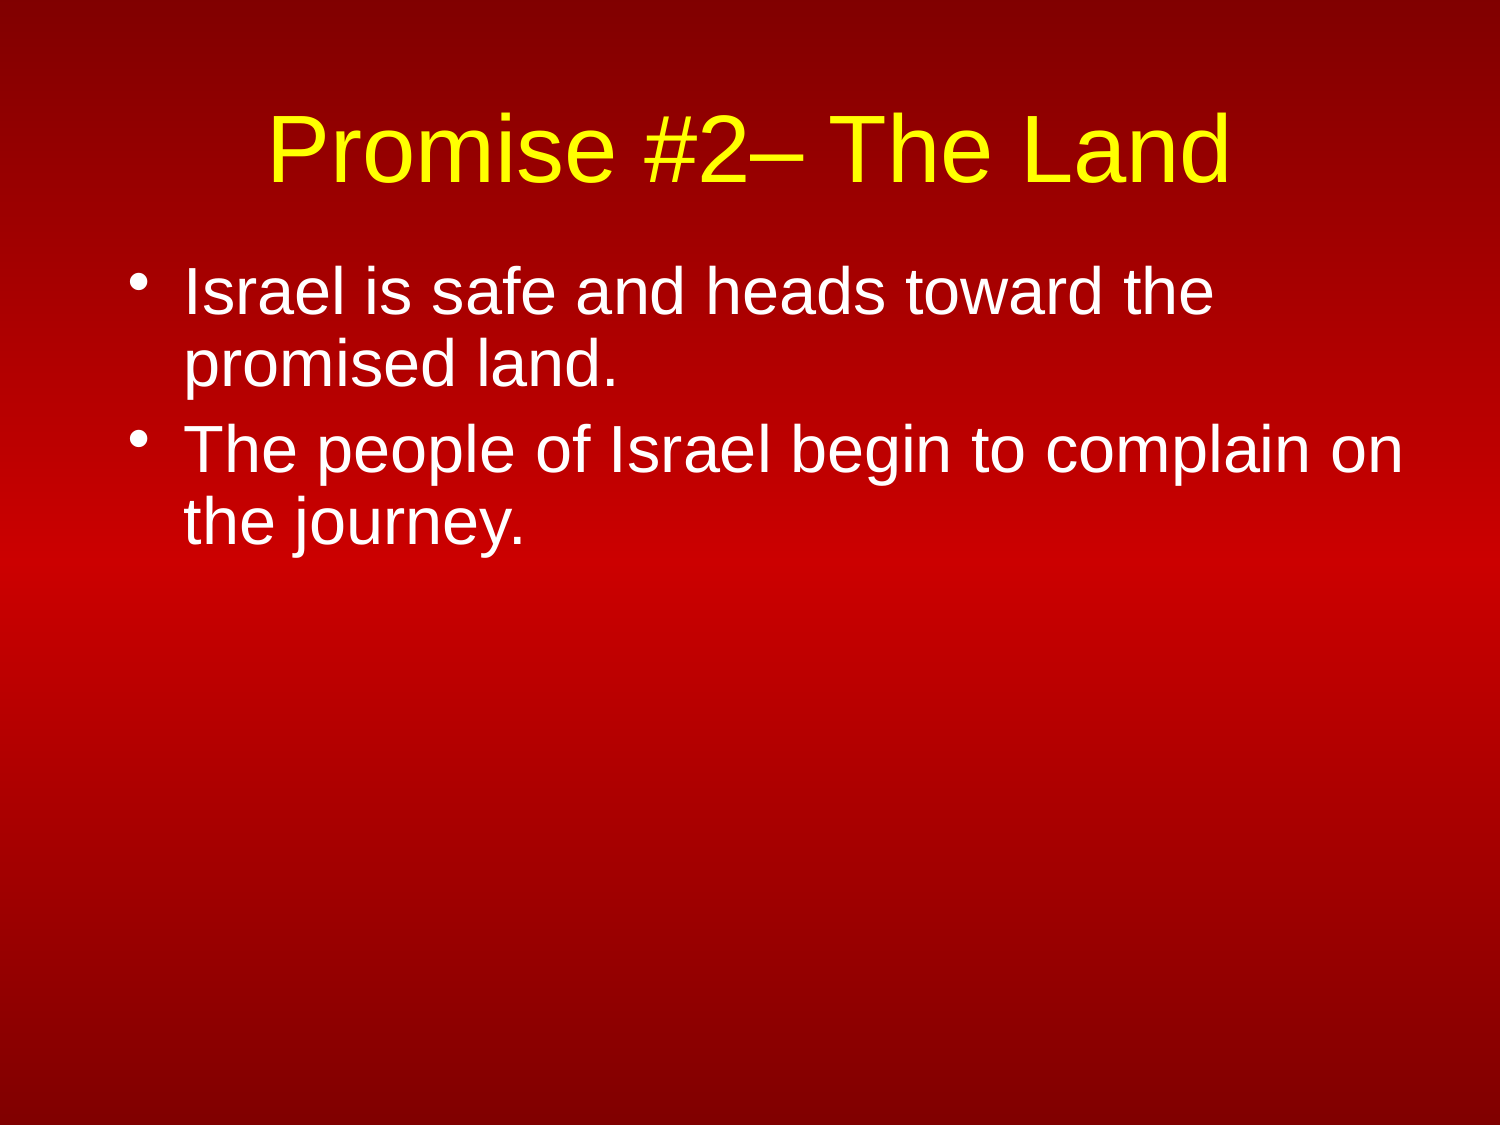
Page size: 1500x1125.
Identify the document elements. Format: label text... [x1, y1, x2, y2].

list Israel is safe and heads toward the promised land. The people of Israel begin to complain on the journey. [112, 249, 1425, 588]
title Promise #2– The Land [37, 50, 1463, 238]
